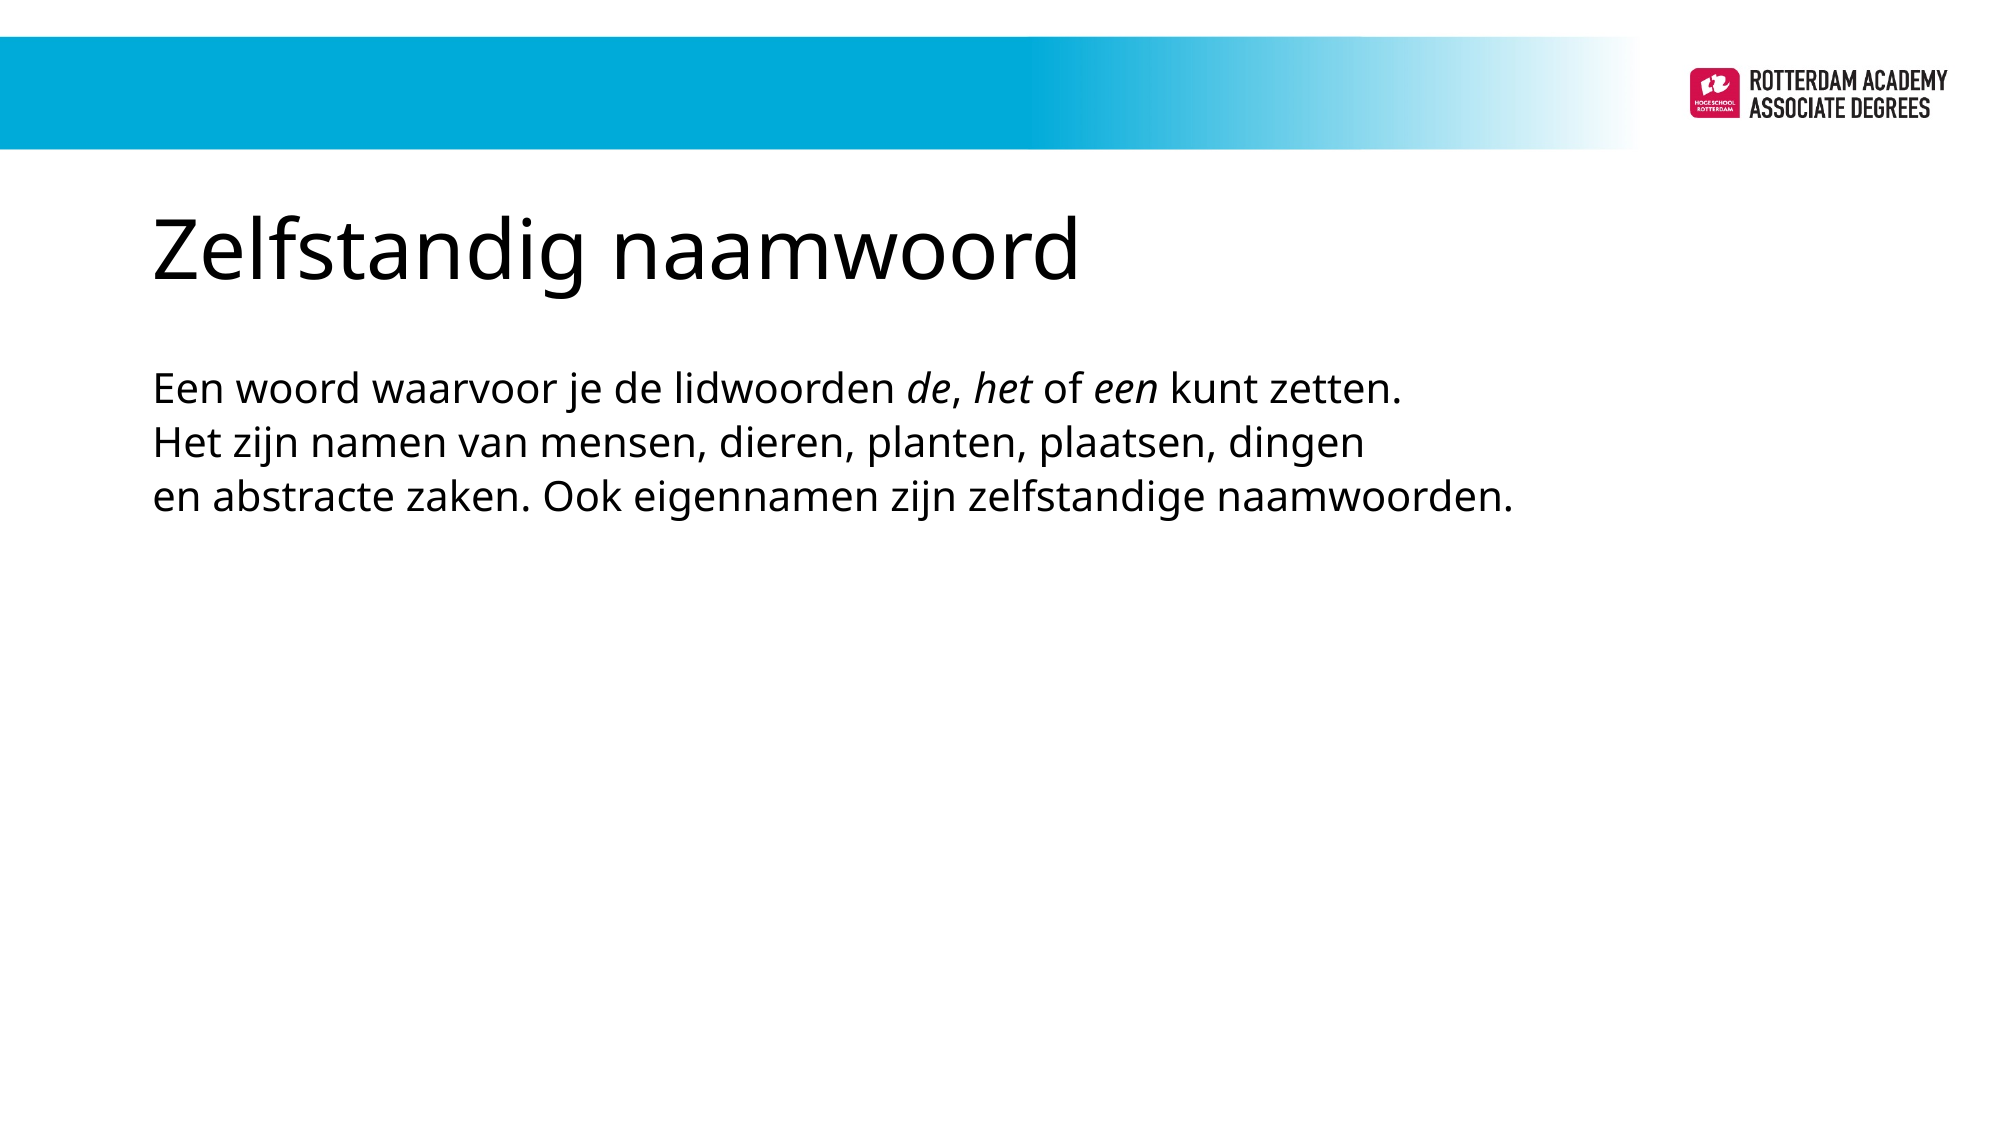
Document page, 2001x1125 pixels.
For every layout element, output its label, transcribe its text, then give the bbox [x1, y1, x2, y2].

list Een woord waarvoor je de lidwoorden de, het of een kunt zetten. Het zijn namen van mensen, dieren, planten, plaatsen, dingen en abstracte zaken. Ook eigennamen zijn zelfstandige naamwoorden. [137, 358, 1863, 1053]
title Zelfstandig naamwoord [137, 175, 1863, 329]
picture [0, 0, 2000, 184]
